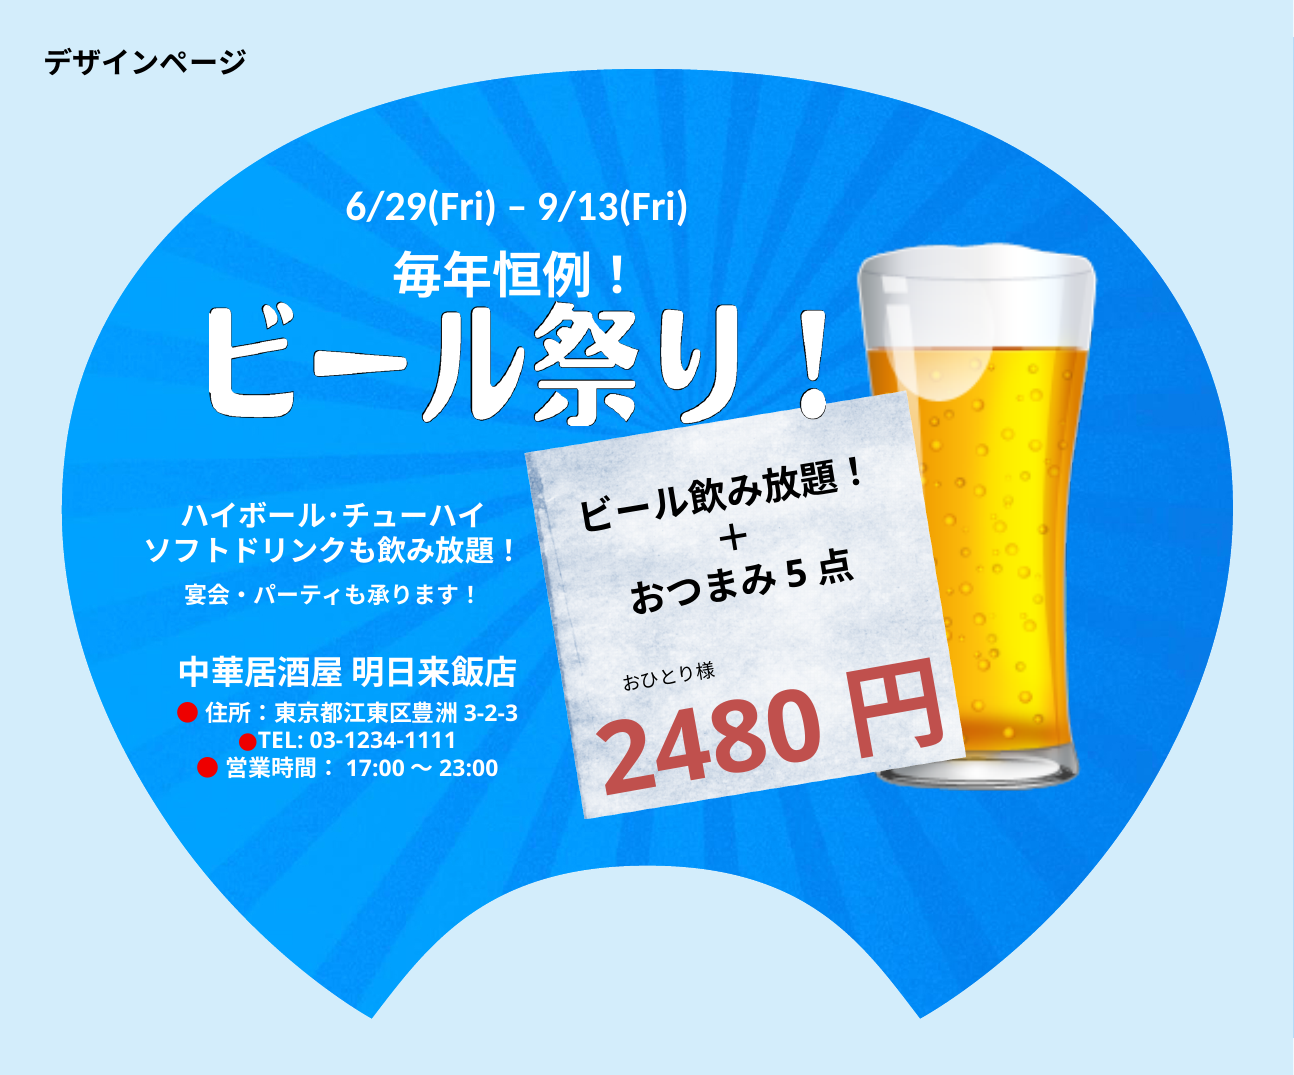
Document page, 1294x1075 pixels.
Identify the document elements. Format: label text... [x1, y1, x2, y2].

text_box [551, 419, 974, 795]
text_box ハイボール･チューハイ ソフトドリンクも飲み放題！ [128, 490, 539, 575]
text_box デザインページ [30, 37, 261, 86]
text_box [329, 170, 706, 313]
text_box ●住所：東京都江東区豊洲3-2-3 ●TEL: 03-1234-1111 ●営業時間：17:00～23:00 [56, 691, 546, 789]
text_box 中華居酒屋 明日来飯店 [162, 643, 533, 691]
text_box 宴会・パーティも承ります！ [169, 572, 498, 616]
picture [62, 69, 1262, 1018]
